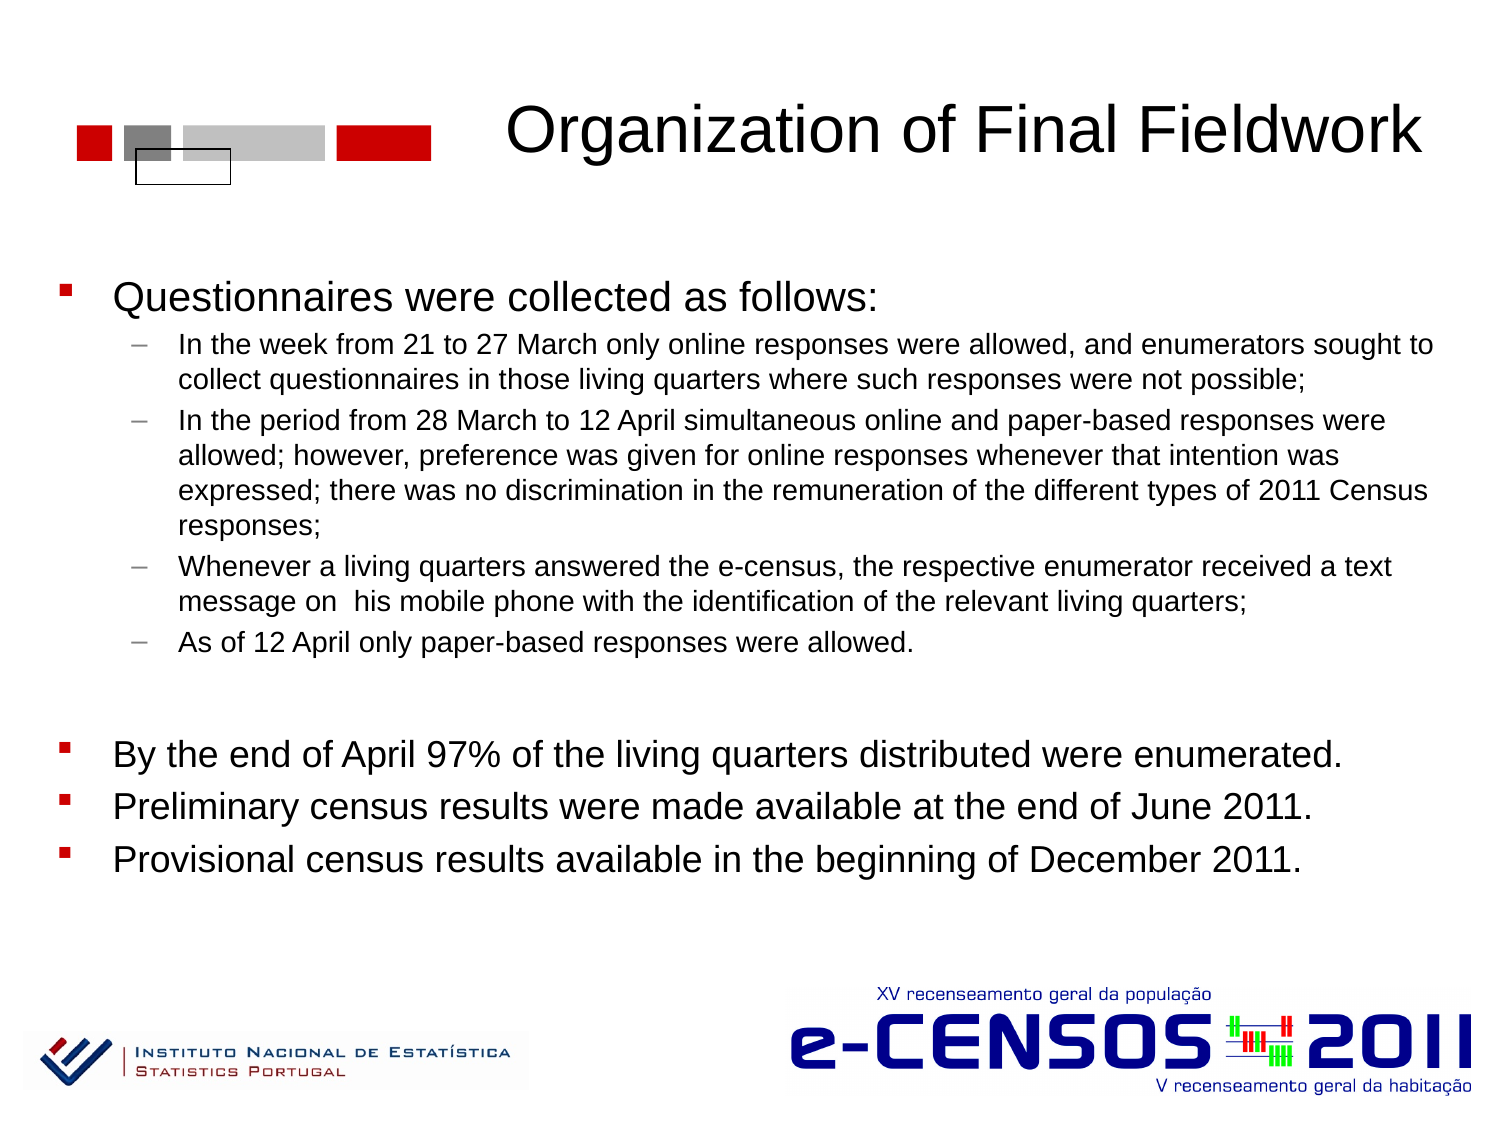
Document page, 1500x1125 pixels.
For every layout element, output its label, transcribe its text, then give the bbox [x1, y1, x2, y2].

picture [23, 1031, 529, 1090]
picture [785, 987, 1471, 1096]
list Questionnaires were collected as follows: In the week from 21 to 27 March only online responses were allowed, and enumerators sought to collect questionnaires in those living quarters where such responses were not possible; In the period from 28 March to 12 April simultaneous online and paper-based responses were allowed; however, preference was given for online responses whenever that intention was expressed; there was no discrimination in the remuneration of the different types of 2011 Census responses; Whenever a living quarters answered the e-census, the respective enumerator received a text message on his mobile phone with the identification of the relevant living quarters; As of 12 April only paper-based responses were allowed. By the end of April 97% of the living quarters distributed were enumerated. Preliminary census results were made available at the end of June 2011. Provisional census results available in the beginning of December 2011. [41, 262, 1471, 929]
title Organization of Final Fieldwork [489, 77, 1448, 173]
